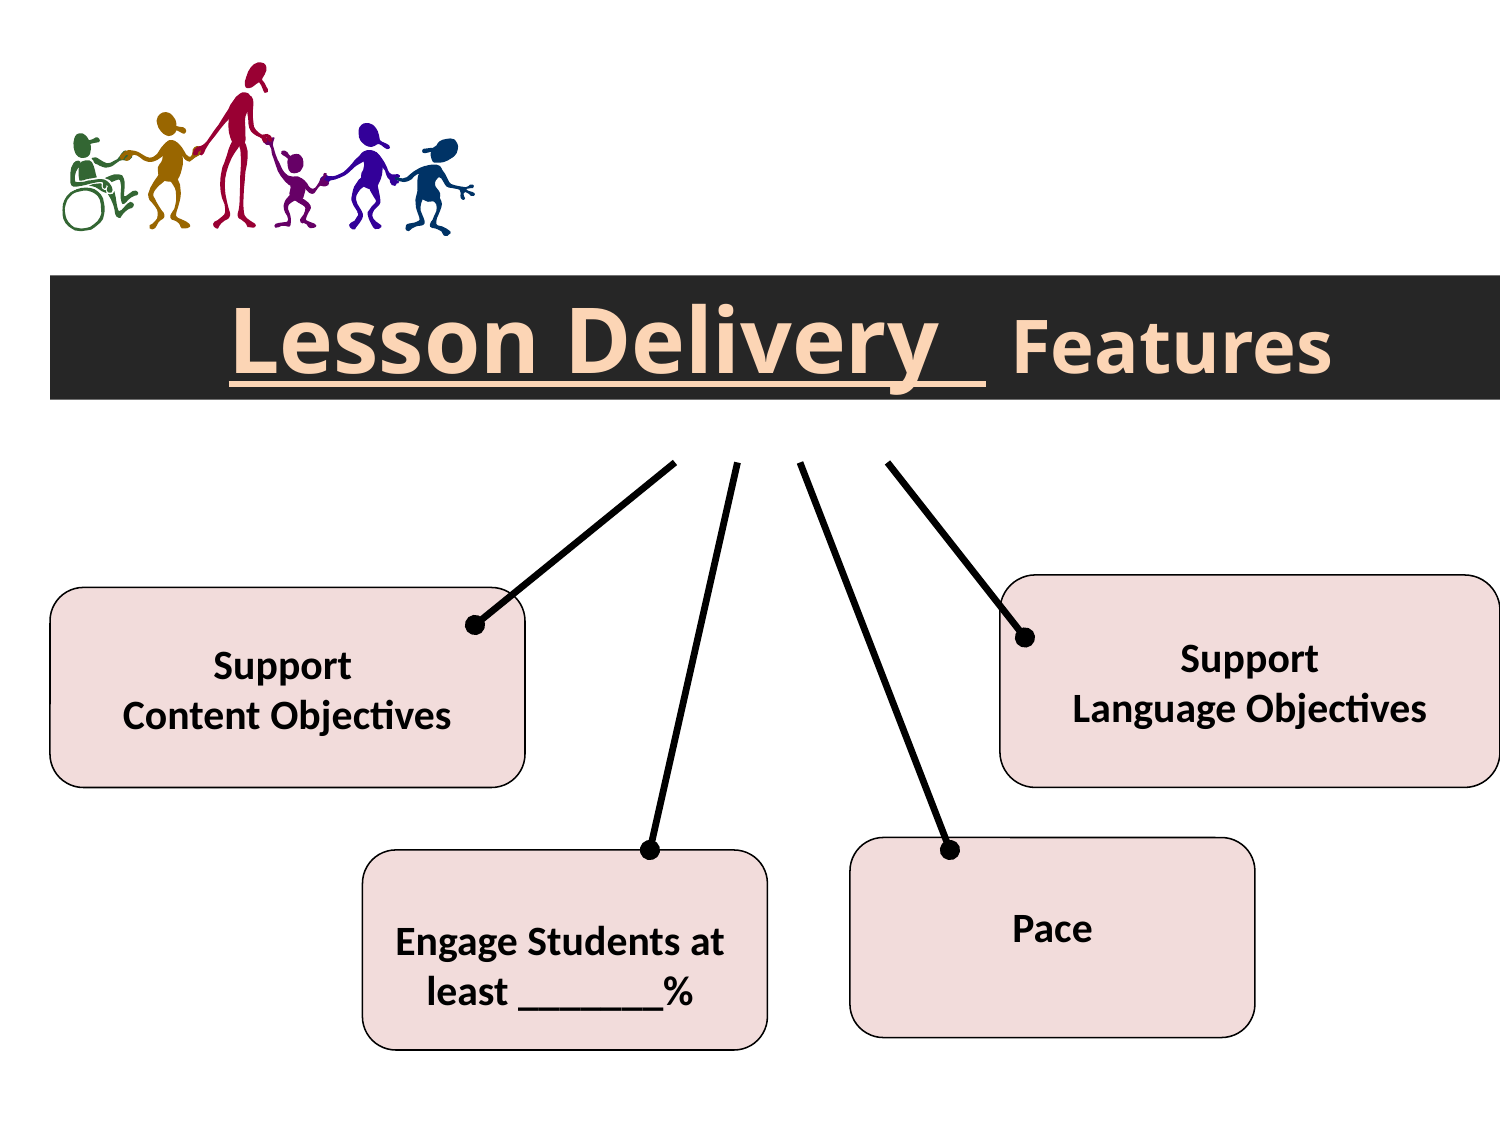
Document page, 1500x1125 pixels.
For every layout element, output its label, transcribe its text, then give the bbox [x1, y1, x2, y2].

text_box Support Content Objectives [49, 587, 526, 788]
text_box [887, 462, 1032, 644]
picture [62, 62, 476, 237]
text_box [643, 462, 738, 857]
text_box [468, 462, 676, 632]
title Lesson Delivery Features [50, 275, 1500, 400]
text_box Engage Students at least _______% [362, 849, 768, 1051]
text_box Pace [849, 837, 1255, 1038]
subtitle [62, 512, 1413, 1100]
text_box Support Language Objectives [999, 574, 1500, 788]
text_box [799, 462, 957, 857]
